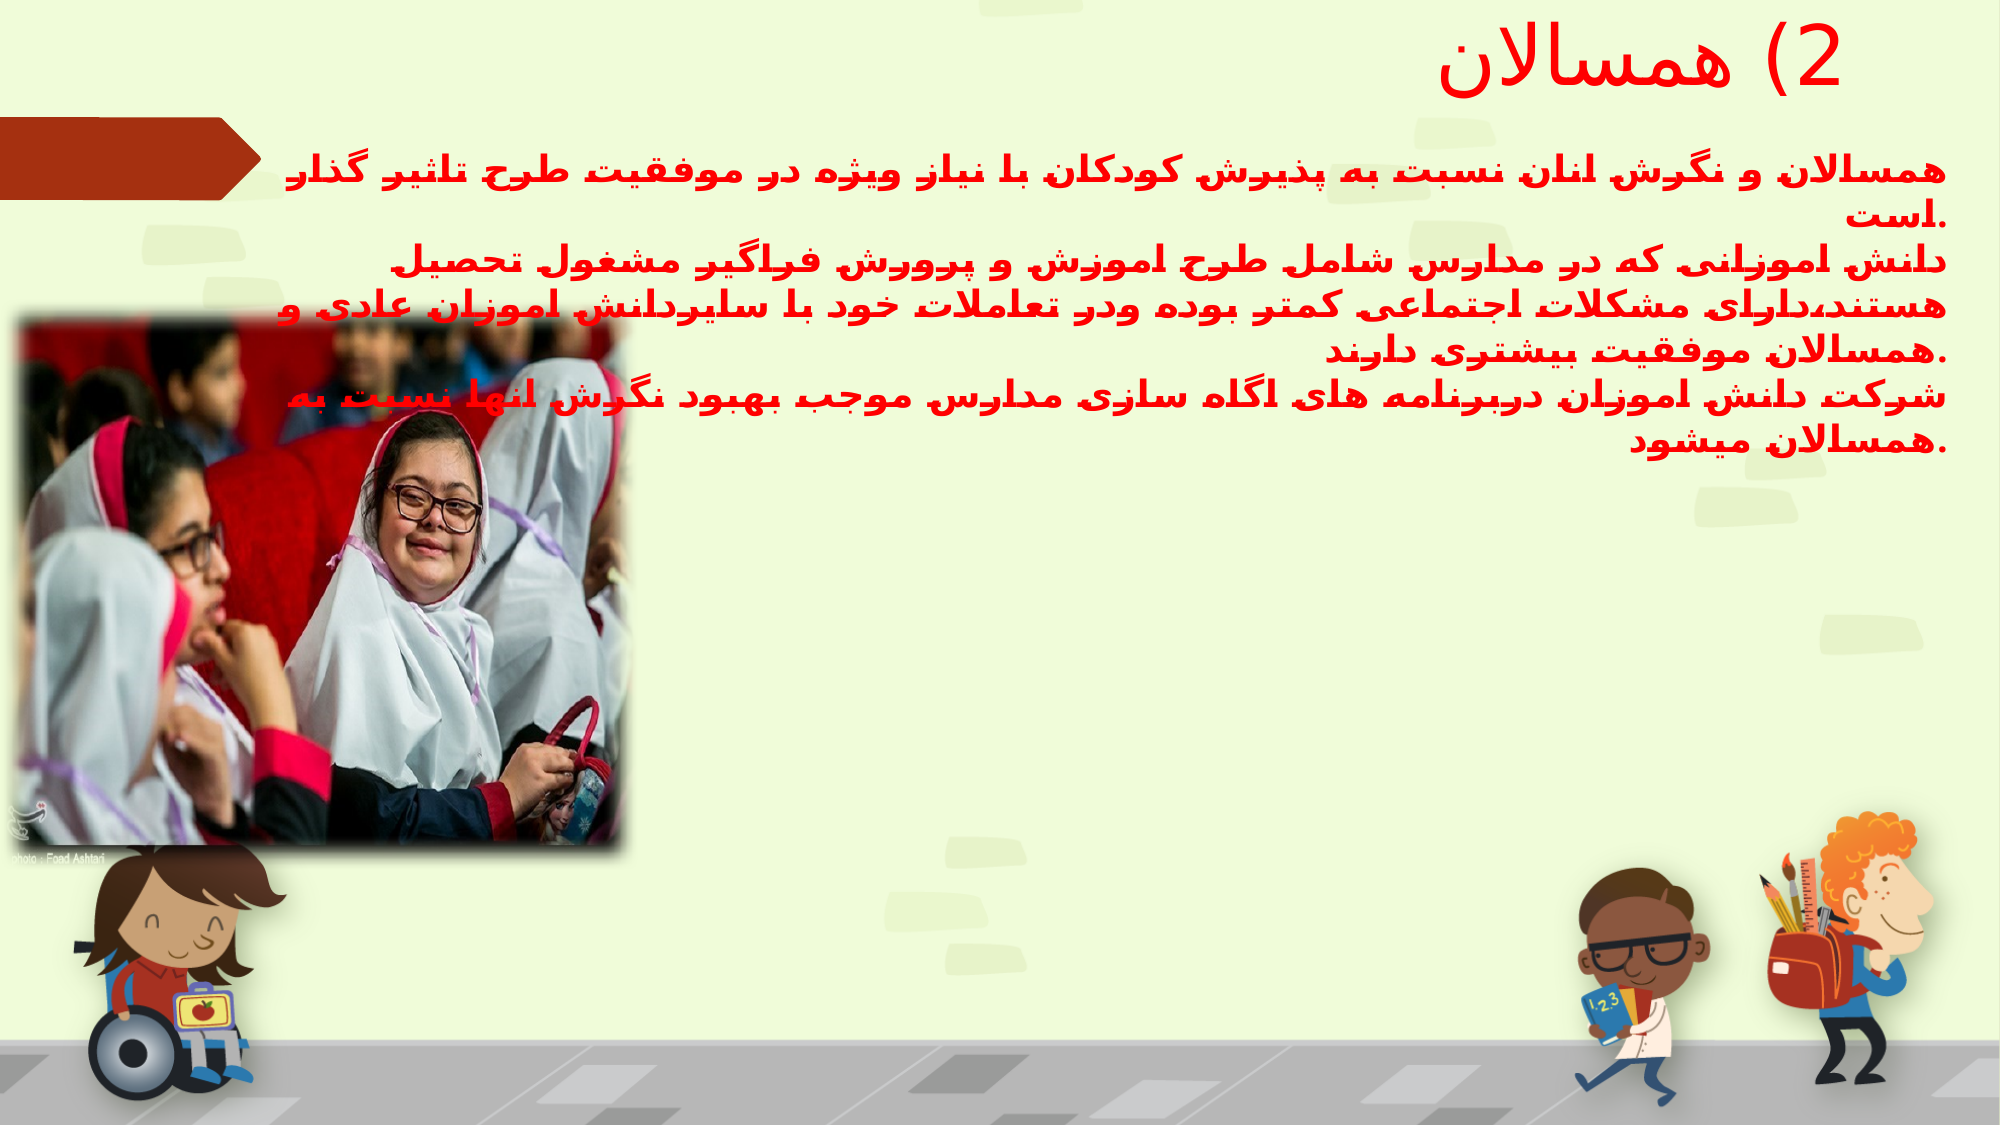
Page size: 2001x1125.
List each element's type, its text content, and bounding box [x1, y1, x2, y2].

picture [0, 0, 425, 158]
picture [0, 0, 2000, 1125]
text_box همسالان و نگرش انان نسبت به پذیرش کودکان با نیاز ویژه در موفقیت طرح تاثیر گذار است. دانش اموزانی که در مدارس شامل طرح اموزش و پرورش فراگیر مشغول تحصیل هستند،دارای مشکلات اجتماعی کمتر بوده ودر تعاملات خود با سایردانش اموزان عادی و همسالان موفقیت بیشتری دارند. شرکت دانش اموزان دربرنامه های اگاه سازی مدارس موجب بهبود نگرش انها نسبت به همسالان میشود. [262, 137, 1963, 468]
title 2) همسالان [425, 0, 1863, 137]
